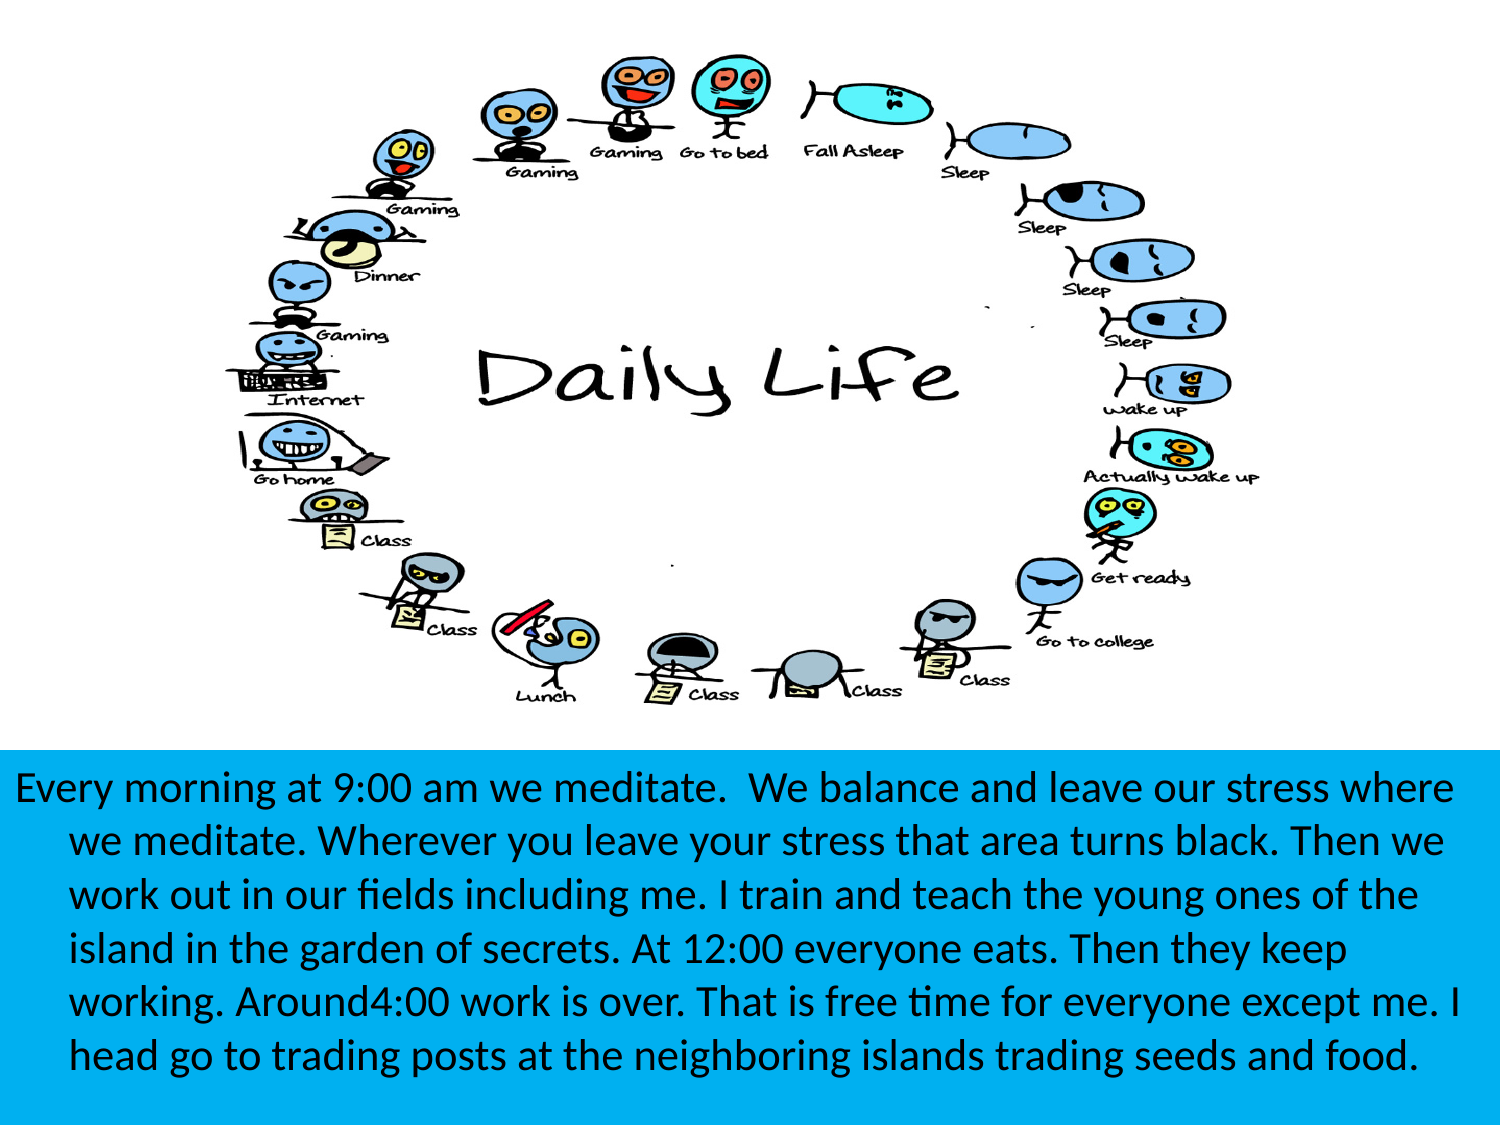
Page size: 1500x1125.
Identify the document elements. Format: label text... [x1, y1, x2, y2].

list Every morning at 9:00 am we meditate. We balance and leave our stress where we meditate. Wherever you leave your stress that area turns black. Then we work out in our fields including me. I train and teach the young ones of the island in the garden of secrets. At 12:00 everyone eats. Then they keep working. Around4:00 work is over. That is free time for everyone except me. I head go to trading posts at the neighboring islands trading seeds and food. [0, 757, 1500, 1125]
picture [0, 0, 1500, 749]
